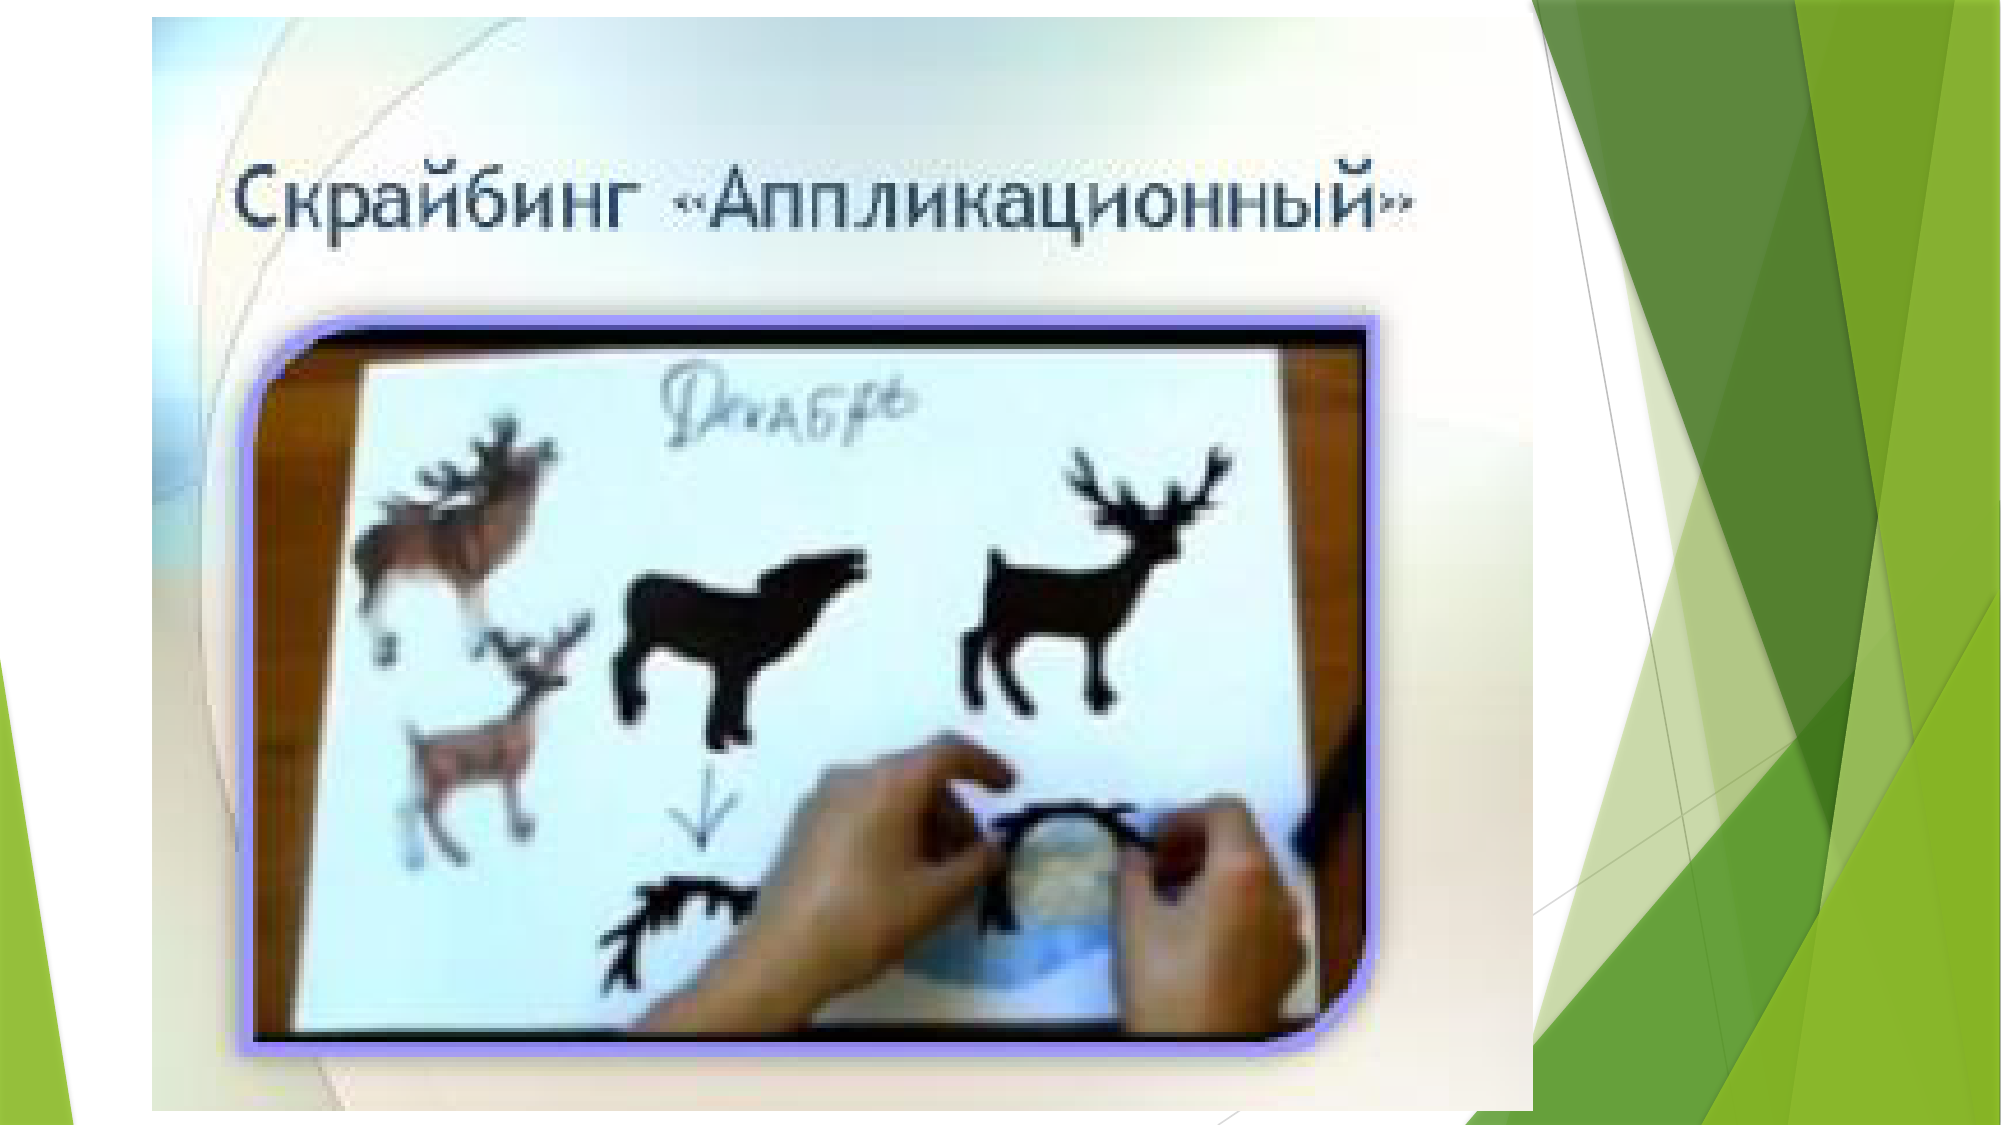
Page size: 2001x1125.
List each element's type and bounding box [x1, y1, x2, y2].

picture [152, 13, 1533, 1112]
